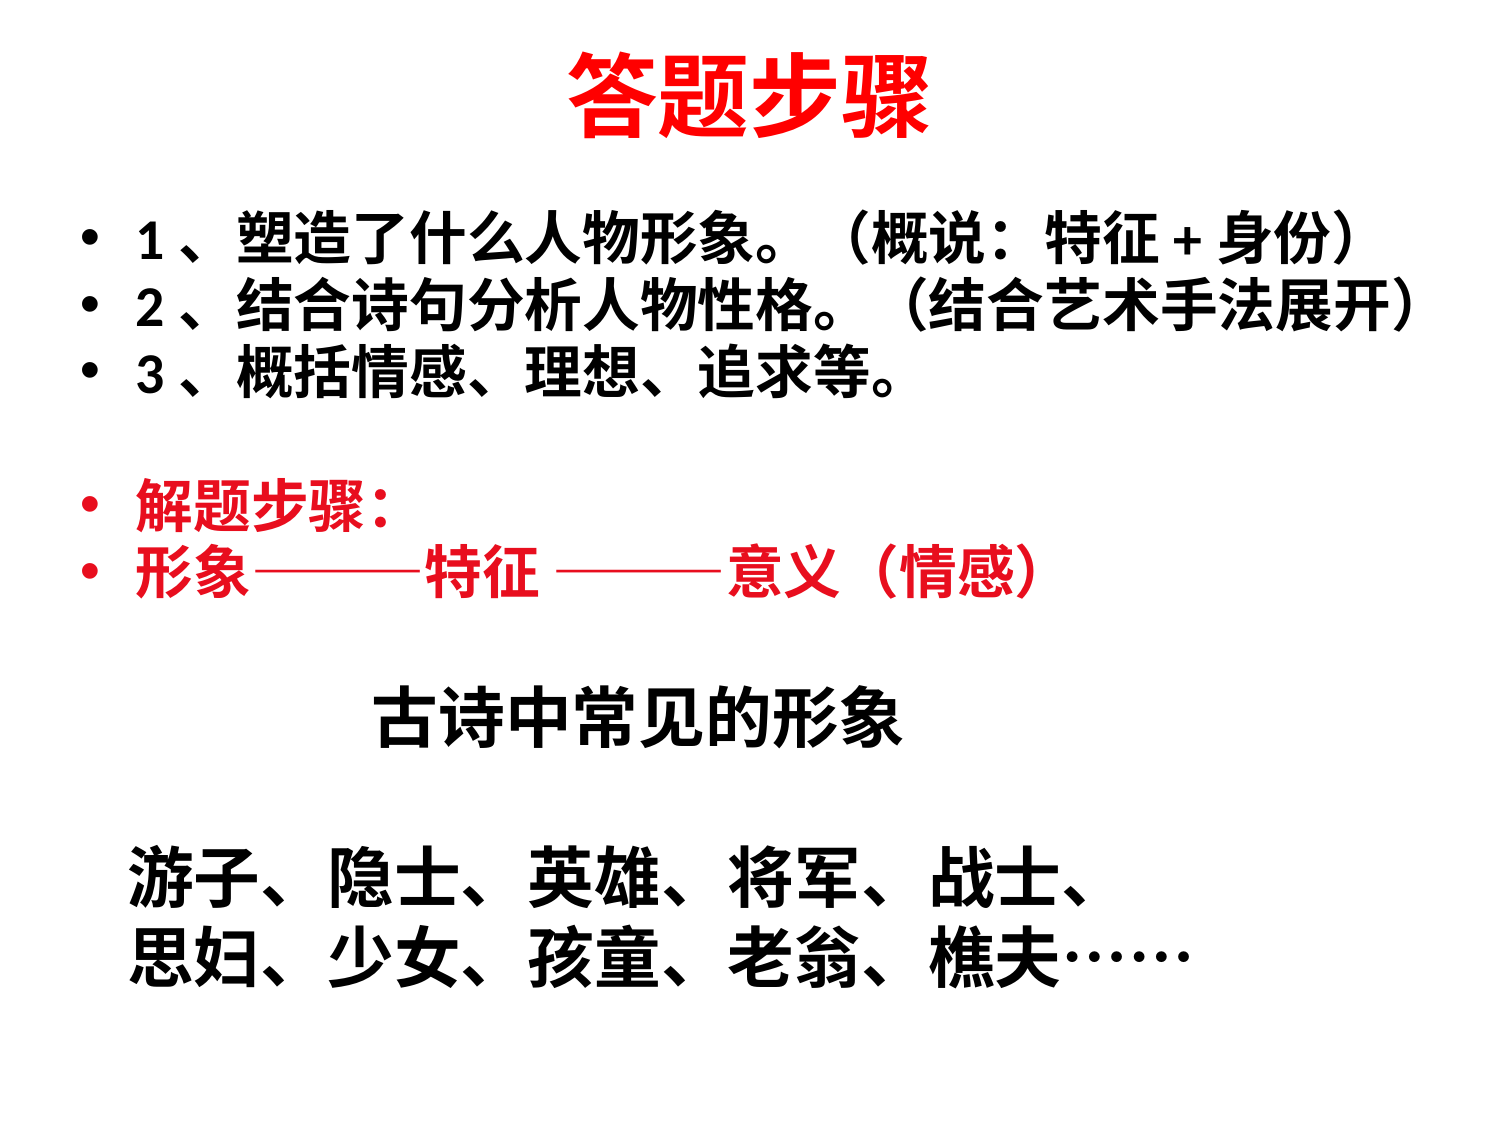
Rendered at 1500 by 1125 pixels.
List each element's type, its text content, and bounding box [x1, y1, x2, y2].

text_box [725, 537, 775, 588]
title 答题步骤 [112, 0, 1388, 188]
list 1、塑造了什么人物形象。（概说：特征+身份） 2、结合诗句分析人物性格。（结合艺术手法展开） 3、概括情感、理想、追求等。 解题步骤： 形象———特征 ———意义（情感） [64, 208, 1500, 669]
text_box 古诗中常见的形象 游子、隐士、英雄、将军、战士、 思妇、少女、孩童、老翁、樵夫…… [112, 668, 1388, 1084]
